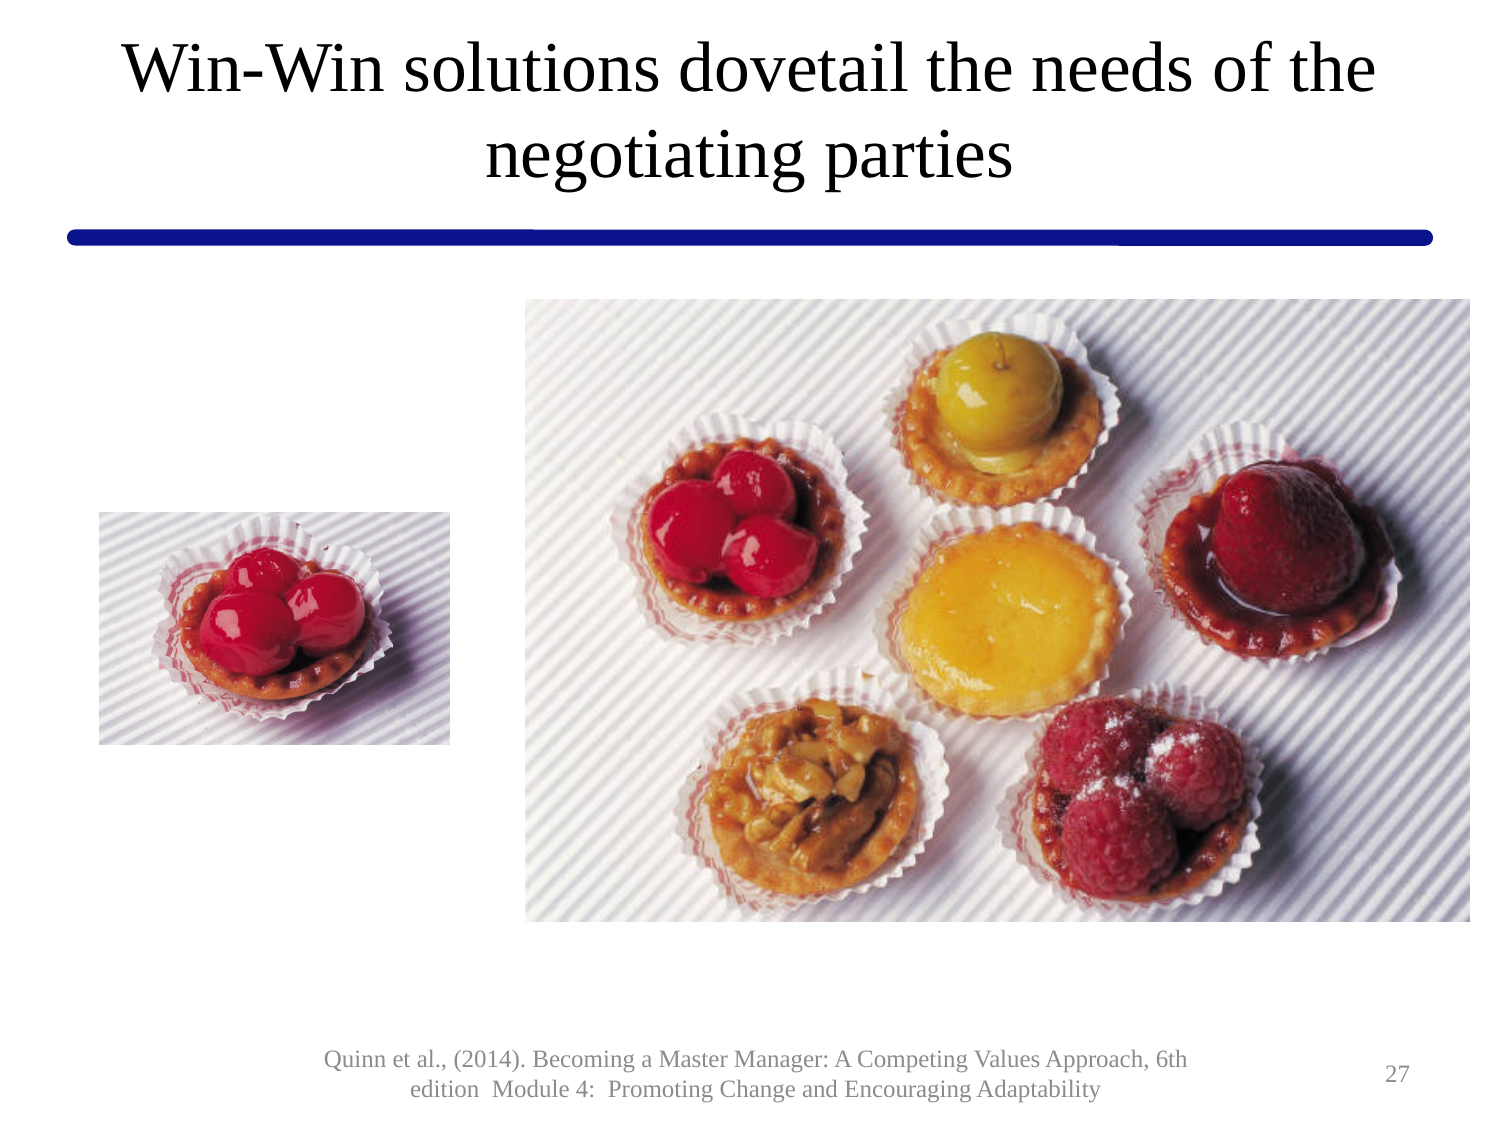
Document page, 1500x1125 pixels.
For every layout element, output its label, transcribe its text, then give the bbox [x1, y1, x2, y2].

picture [99, 512, 451, 745]
title Win-Win solutions dovetail the needs of the negotiating parties [75, 12, 1425, 200]
picture [524, 299, 1471, 923]
footer Quinn et al., (2014). Becoming a Master Manager: A Competing Values Approach, 6th edition Module 4: Promoting Change and Encouraging Adaptability [287, 1042, 1074, 1103]
slide_number 27 [1074, 1042, 1425, 1103]
